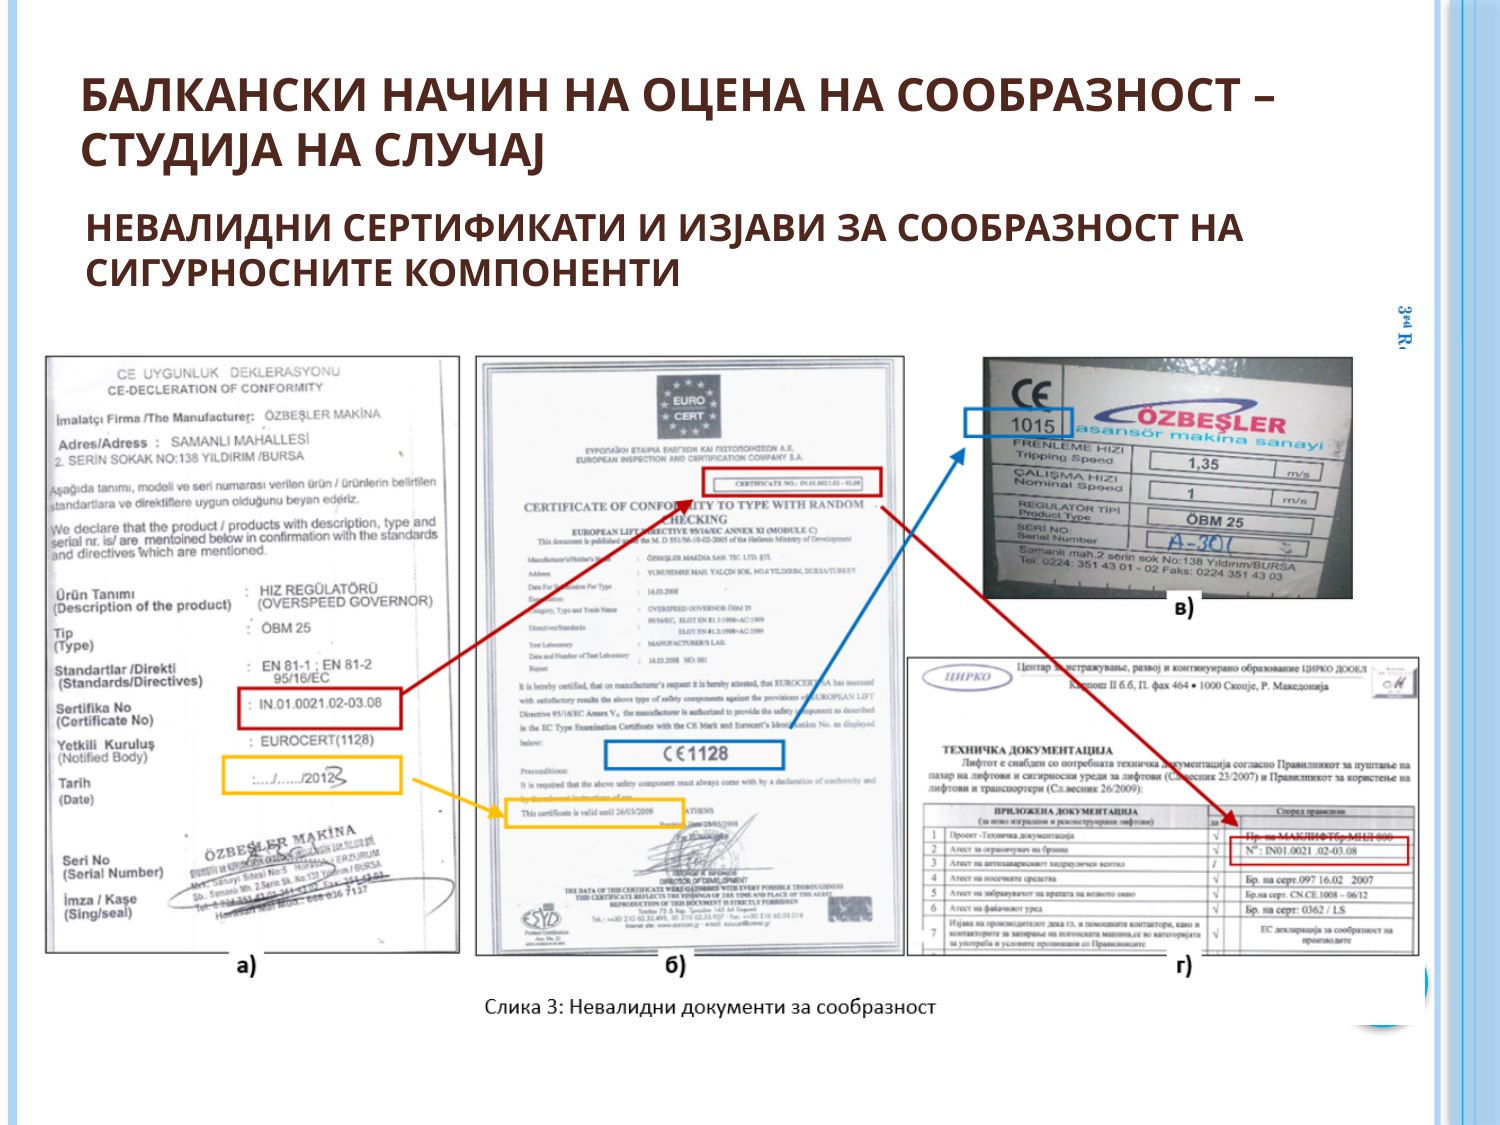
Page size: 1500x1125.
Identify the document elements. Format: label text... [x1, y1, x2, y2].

text_box Невалидни сертификати и изјави за сообразност на сигурносните компоненти [70, 231, 1335, 302]
text_box Балкански начин на оцена на сообразност – Студија на случај [64, 113, 1329, 184]
picture [38, 265, 1426, 1026]
